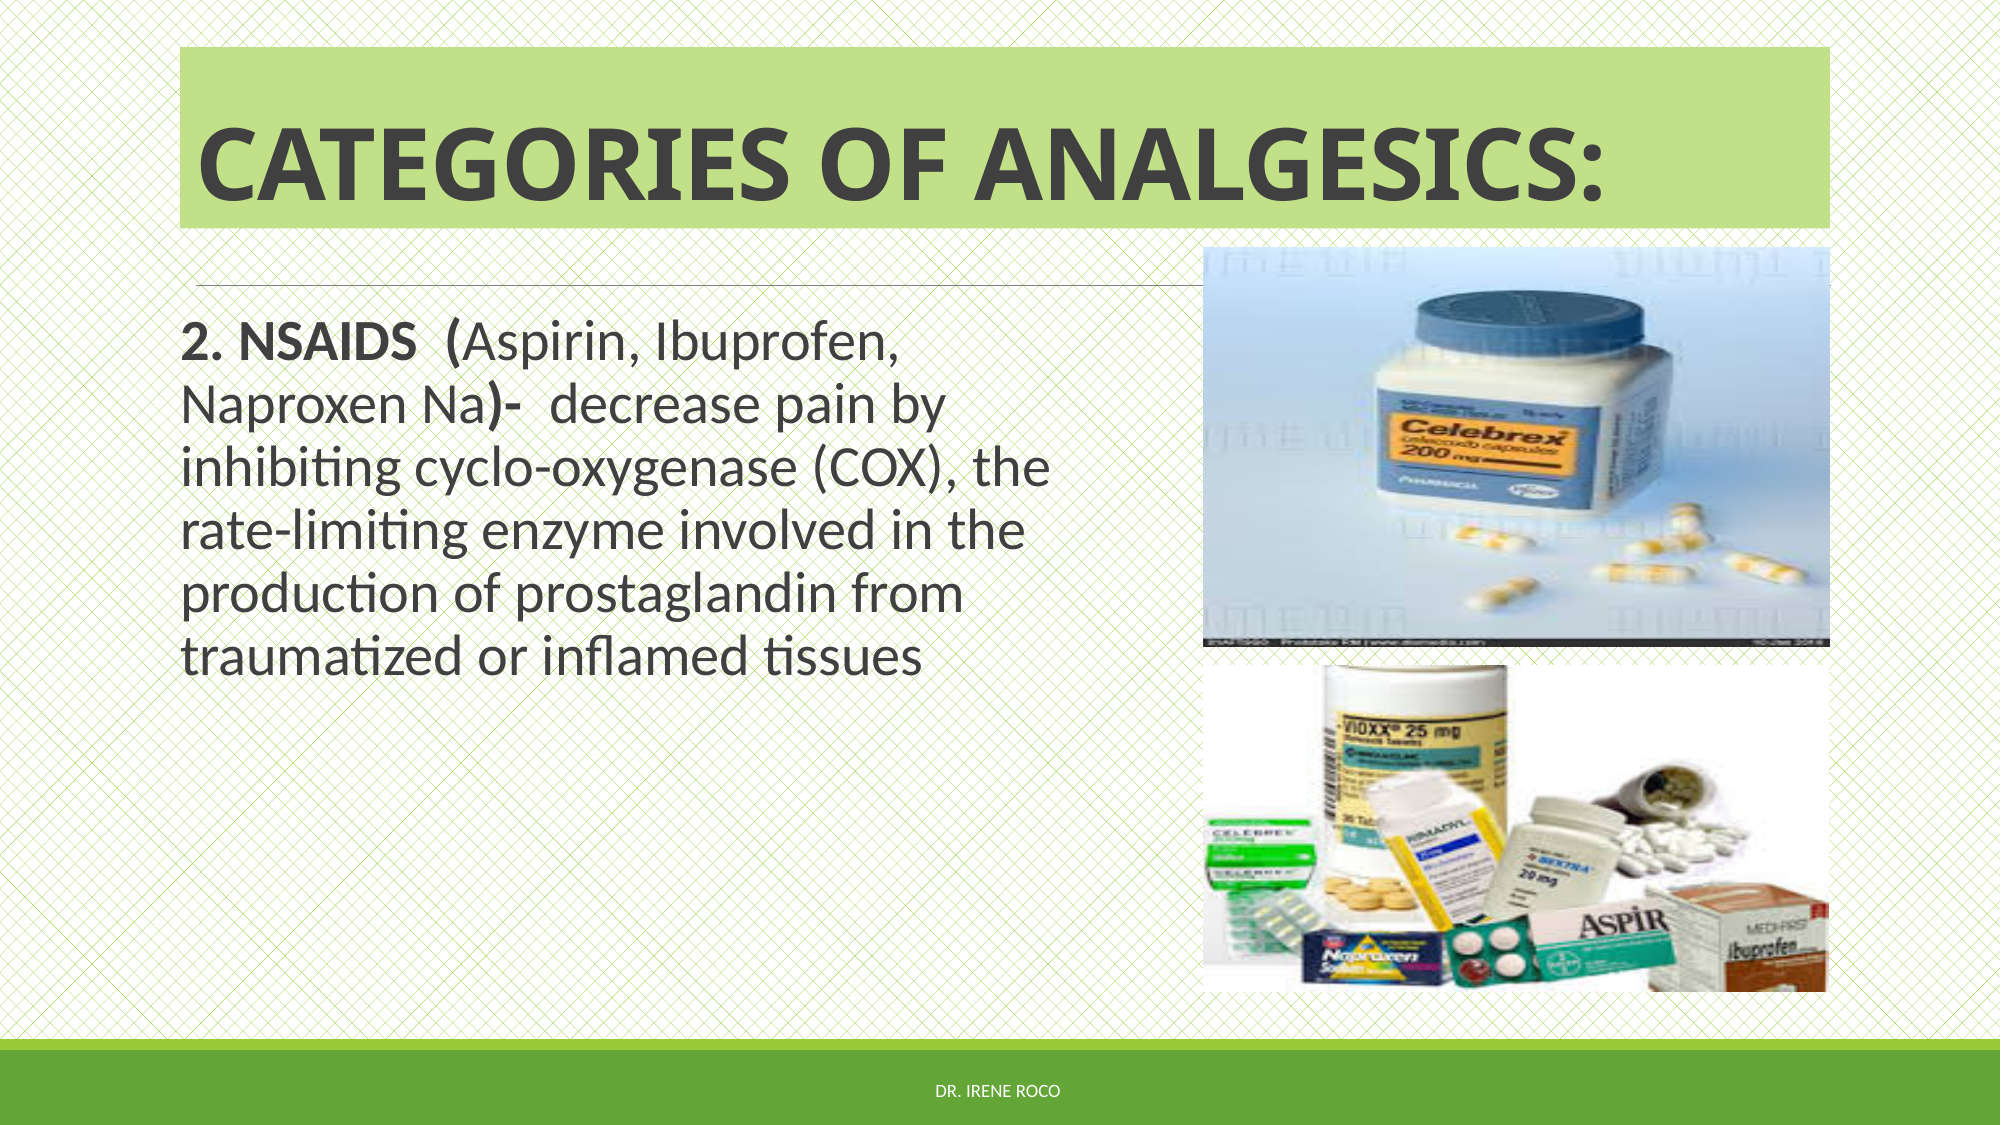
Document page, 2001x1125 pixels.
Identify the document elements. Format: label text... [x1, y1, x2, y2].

list 2. NSAIDS (Aspirin, Ibuprofen, Naproxen Na)- decrease pain by inhibiting cyclo-oxygenase (COX), the rate-limiting enzyme involved in the production of prostaglandin from traumatized or inﬂamed tissues [180, 302, 1106, 992]
picture [1202, 665, 1829, 992]
footer Dr. Irene Roco [604, 1059, 1396, 1120]
title CATEGORIES OF ANALGESICS: [180, 47, 1830, 229]
picture [1202, 246, 1831, 648]
